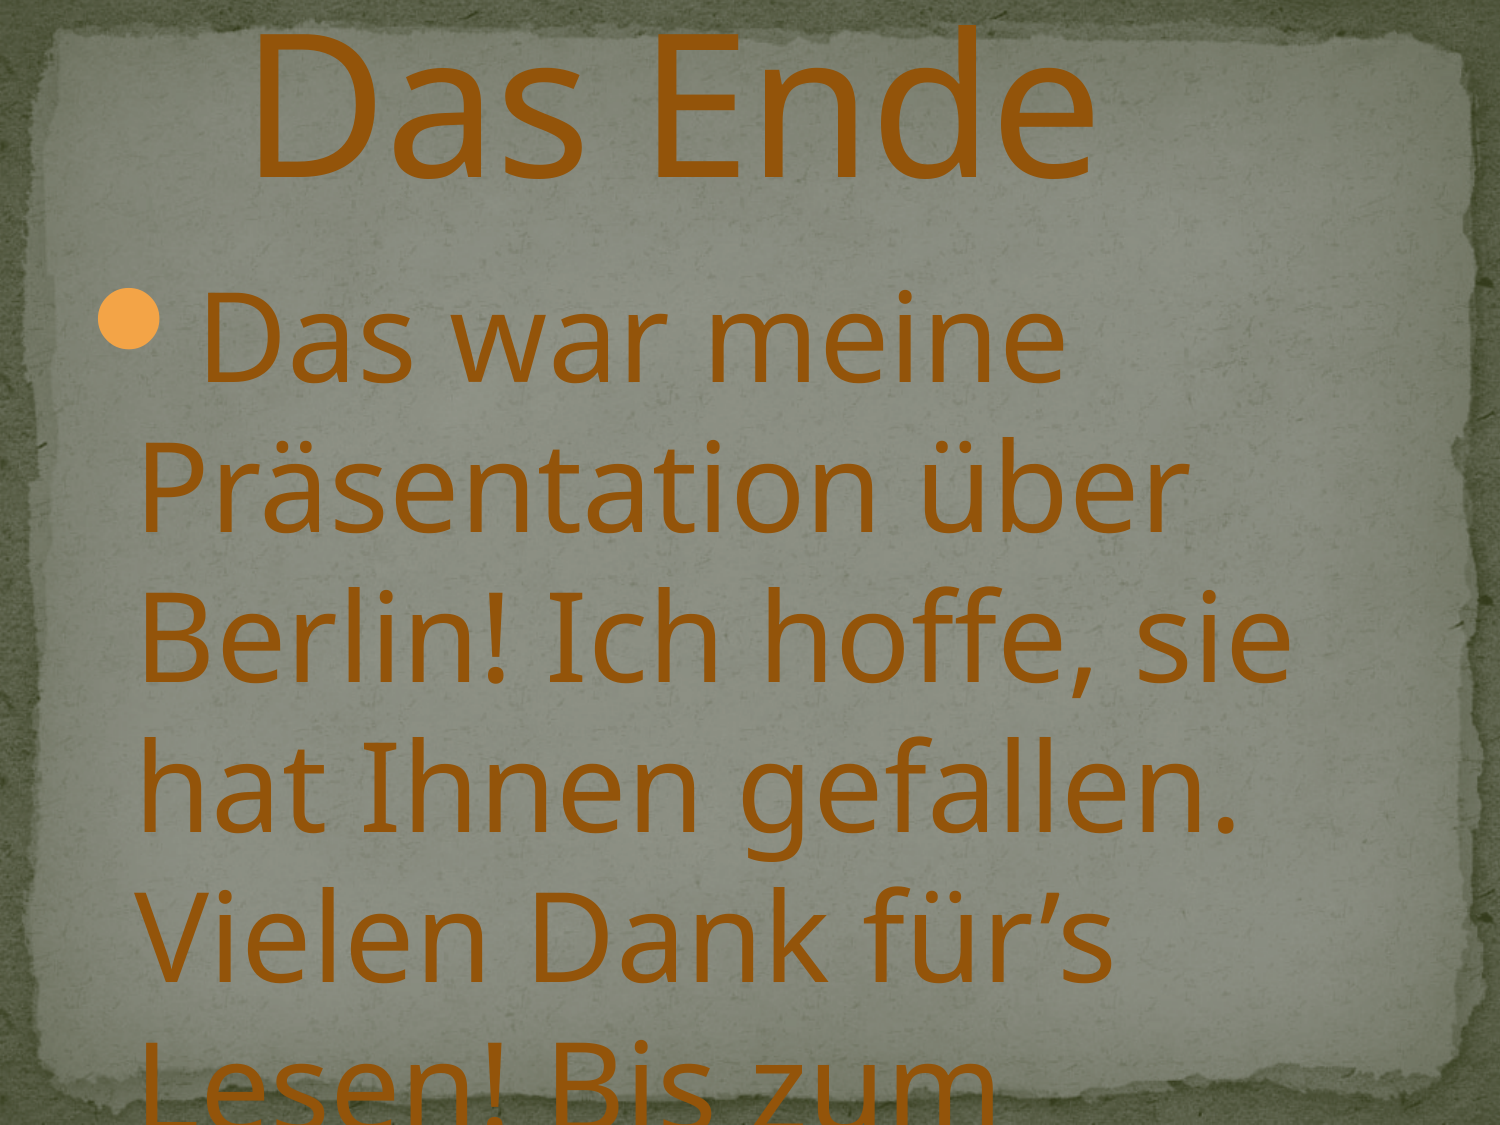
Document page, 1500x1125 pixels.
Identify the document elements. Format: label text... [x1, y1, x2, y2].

list Das war meine Präsentation über Berlin! Ich hoffe, sie hat Ihnen gefallen. Vielen Dank für’s Lesen! Bis zum nächsten Mal! Tschüss! [75, 249, 1425, 1000]
title Das Ende [74, 24, 1500, 225]
